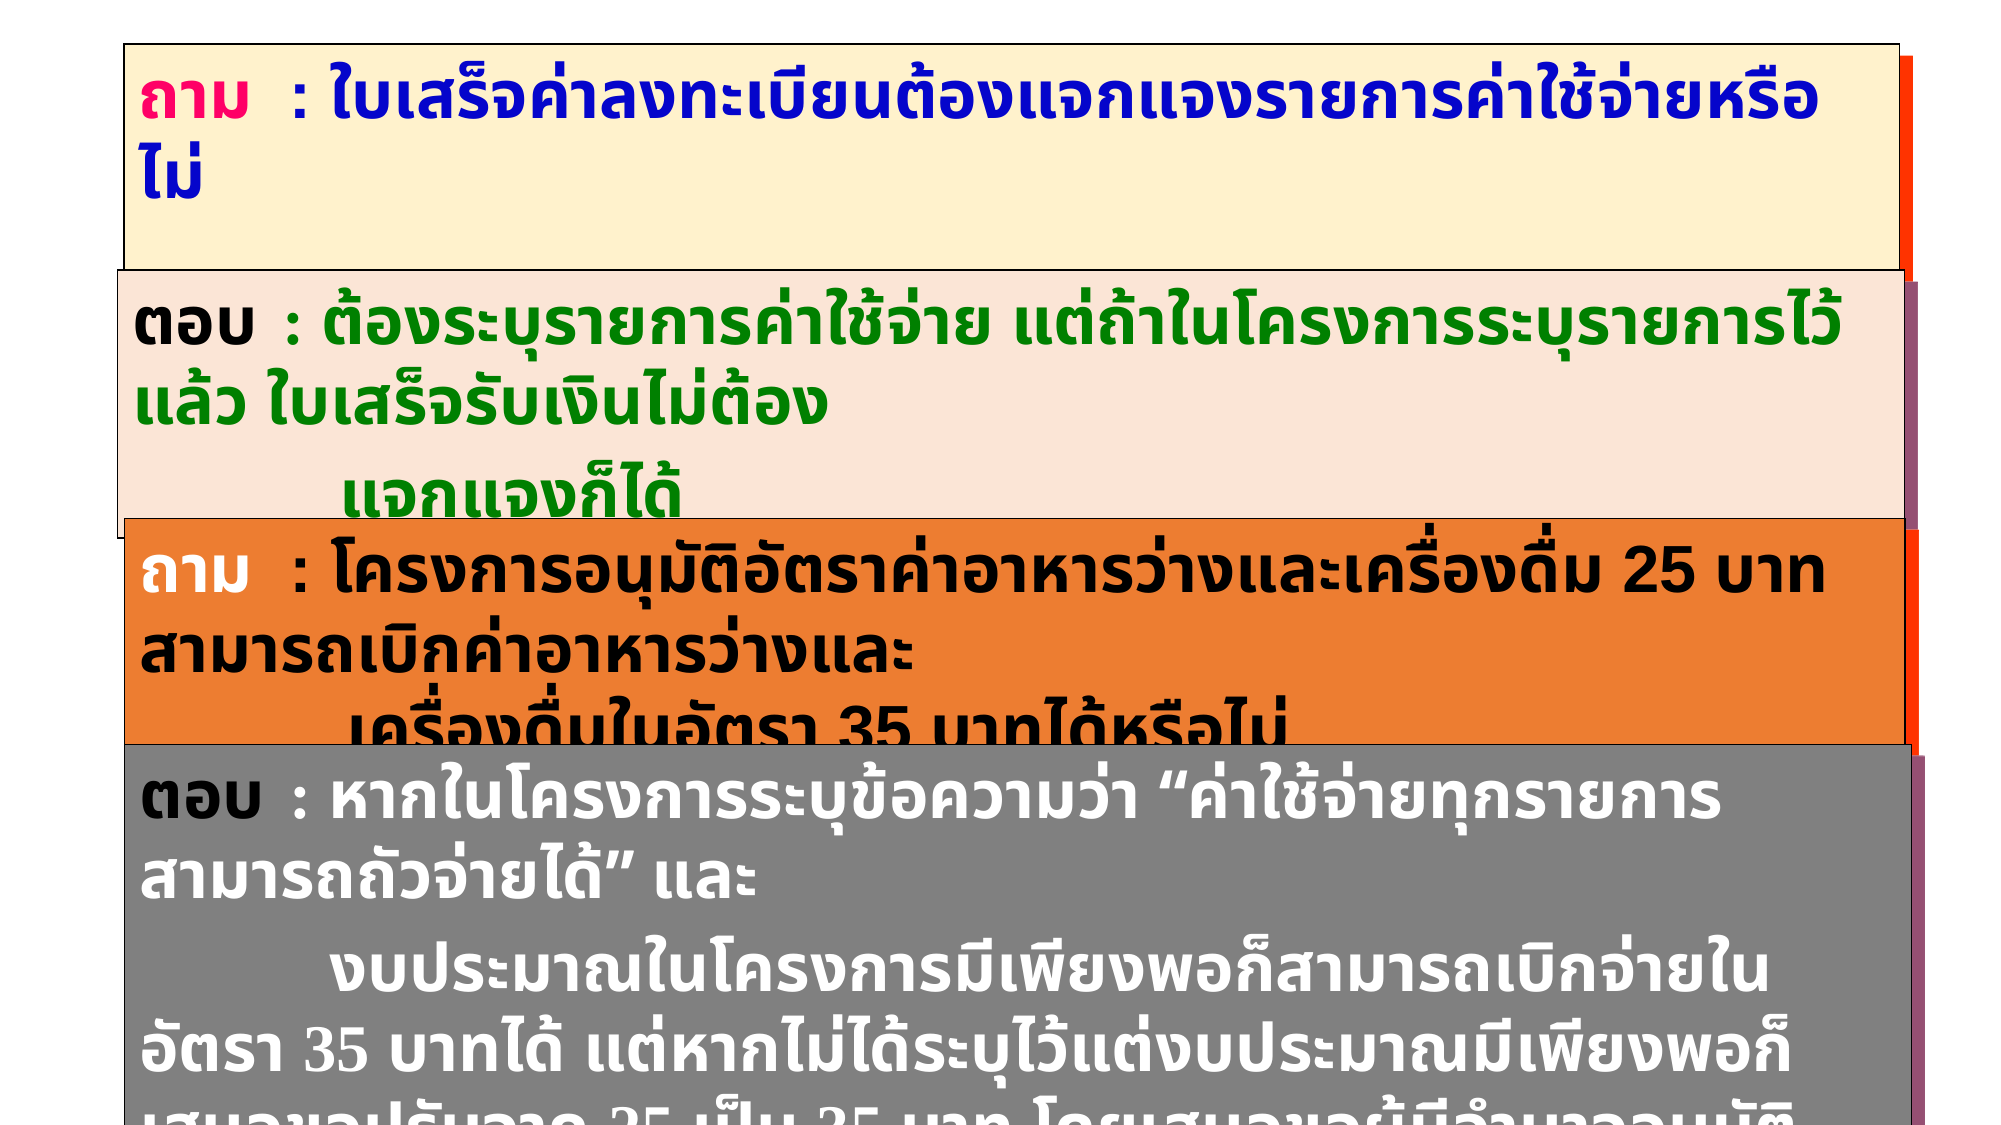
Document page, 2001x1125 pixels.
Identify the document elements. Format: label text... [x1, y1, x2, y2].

text_box ตอบ : ต้องระบุรายการค่าใช้จ่าย แต่ถ้าในโครงการระบุรายการไว้แล้ว ใบเสร็จรับเงินไม่ต้อง แจกแจงก็ได้ [117, 270, 1905, 539]
text_box ถาม : โครงการอนุมัติอัตราค่าอาหารว่างและเครื่องดื่ม 25 บาท สามารถเบิกค่าอาหารว่างและ เครื่องดื่มในอัตรา 35 บาทได้หรือไม่ [124, 518, 1906, 744]
text_box ตอบ : หากในโครงการระบุข้อความว่า “ค่าใช้จ่ายทุกรายการสามารถถัวจ่ายได้” และ งบประมาณในโครงการมีเพียงพอก็สามารถเบิกจ่ายในอัตรา 35 บาทได้ แต่หากไม่ได้ระบุไว้แต่งบประมาณมีเพียงพอก็เสนอขอปรับจาก 25 เป็น 35 บาท โดยเสนอขอผู้มีอำนาจอนุมัติโครงการเป็นผู้อนุมัติ [124, 744, 1912, 1125]
text_box ถาม : ใบเสร็จค่าลงทะเบียนต้องแจกแจงรายการค่าใช้จ่ายหรือไม่ [124, 44, 1900, 270]
